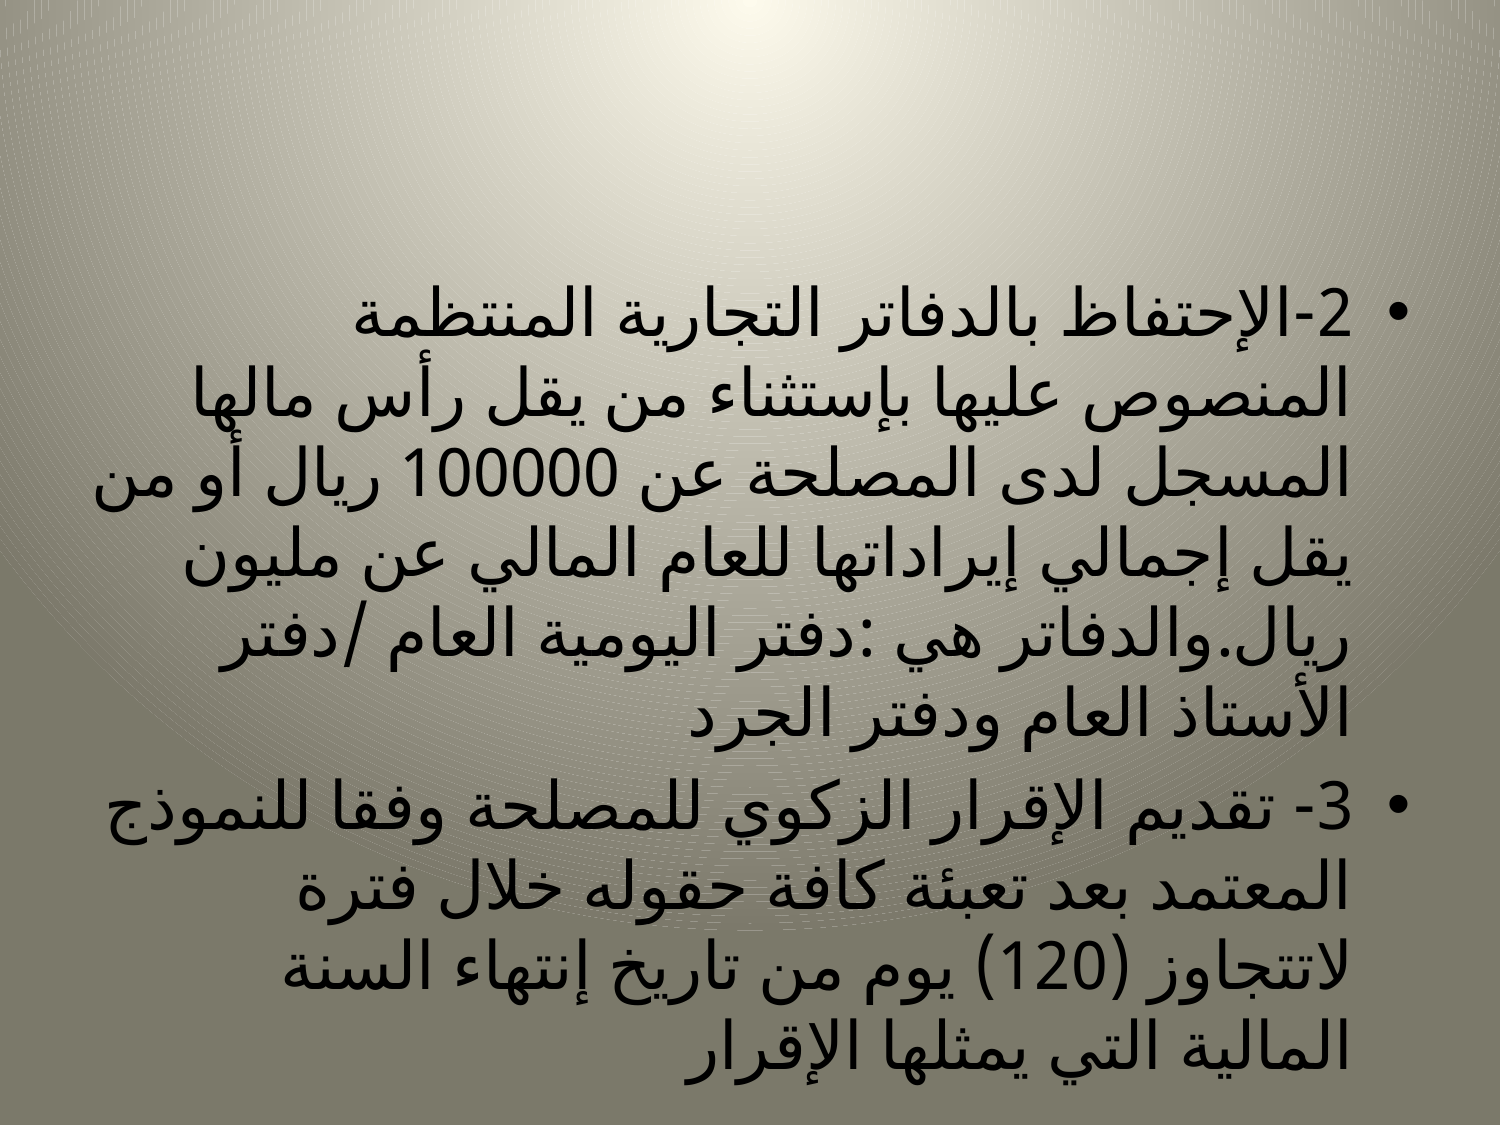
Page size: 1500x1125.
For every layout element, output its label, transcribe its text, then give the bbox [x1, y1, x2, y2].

list 2-الإحتفاظ بالدفاتر التجارية المنتظمة المنصوص عليها بإستثناء من يقل رأس مالها المسجل لدى المصلحة عن 100000 ريال أو من يقل إجمالي إيراداتها للعام المالي عن مليون ريال.والدفاتر هي :دفتر اليومية العام /دفتر الأستاذ العام ودفتر الجرد 3- تقديم الإقرار الزكوي للمصلحة وفقا للنموذج المعتمد بعد تعبئة كافة حقوله خلال فترة لاتتجاوز (120) يوم من تاريخ إنتهاء السنة المالية التي يمثلها الإقرار [75, 262, 1425, 1005]
